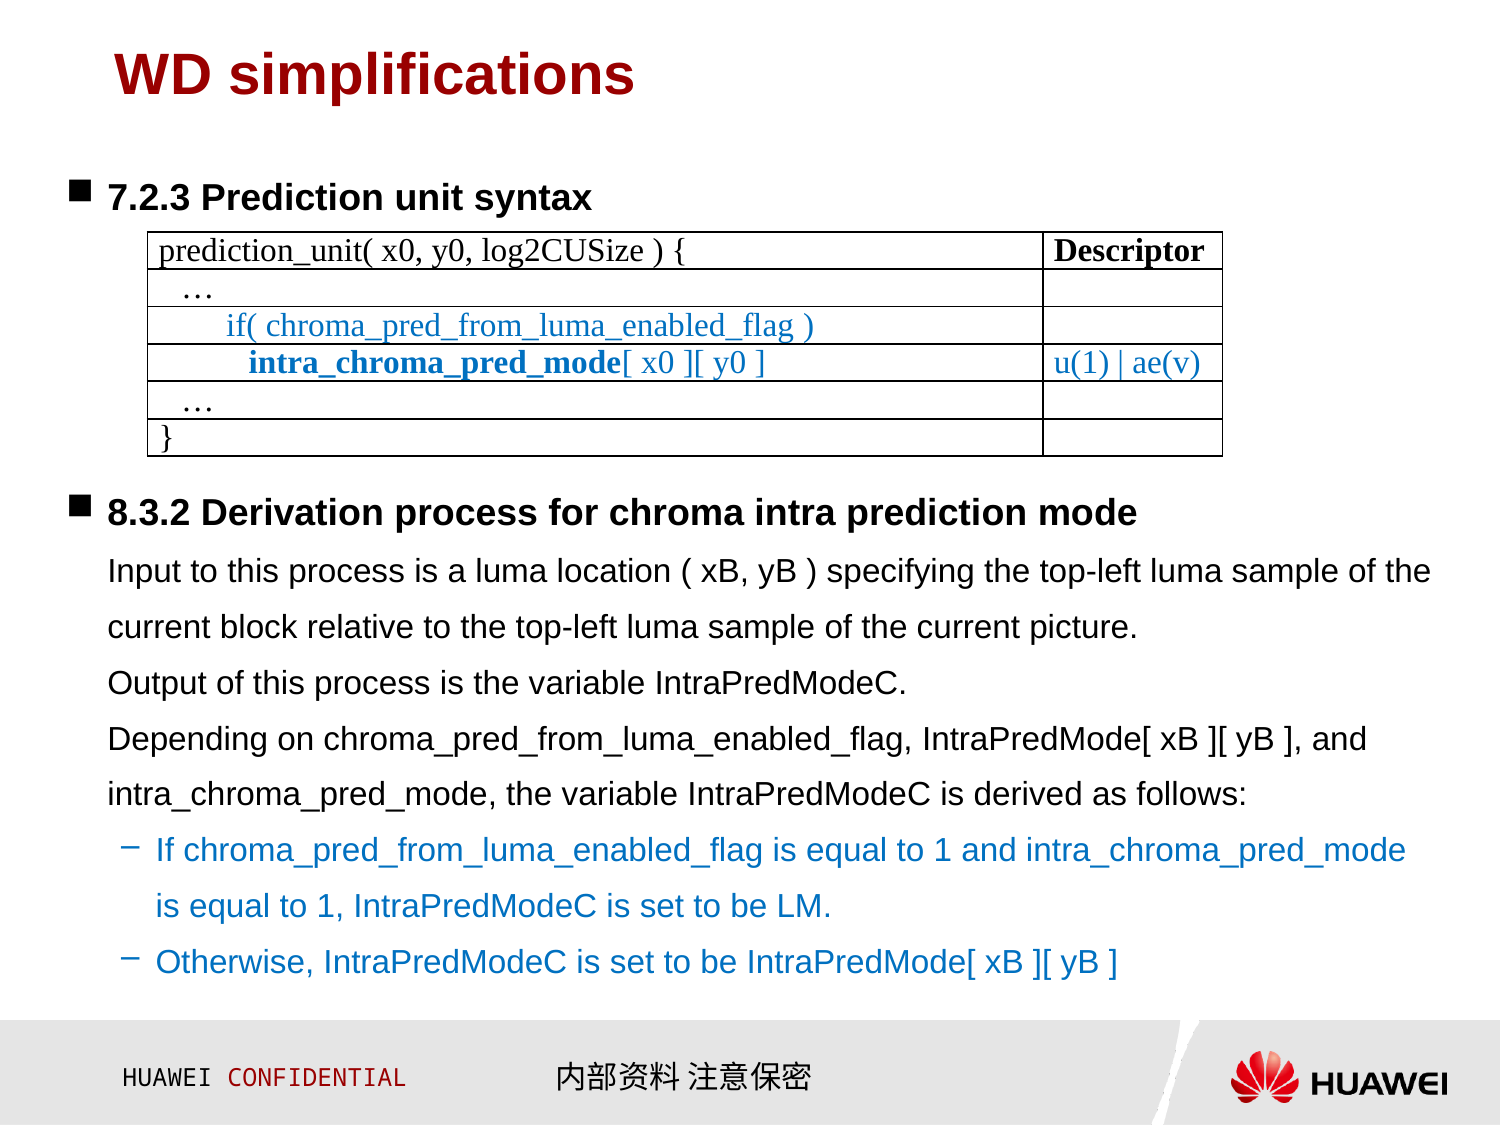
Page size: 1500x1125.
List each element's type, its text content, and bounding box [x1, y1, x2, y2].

picture [0, 1020, 1500, 1125]
table_cell [1044, 270, 1222, 306]
table_cell [1044, 382, 1222, 418]
table_cell if( chroma_pred_from_luma_enabled_flag ) [148, 307, 1042, 343]
table_header prediction_unit( x0, y0, log2CUSize ) { [148, 233, 1042, 268]
title WD simplifications [101, 18, 1426, 124]
table_cell [1044, 307, 1222, 343]
table_header Descriptor [1044, 233, 1222, 268]
list 7.2.3 Prediction unit syntax 8.3.2 Derivation process for chroma intra prediction mode Input to this process is a luma location ( xB, yB ) specifying the top-left luma sample of the current block relative to the top‑left luma sample of the current picture. Output of this process is the variable IntraPredModeC. Depending on chroma_pred_from_luma_enabled_flag, IntraPredMode[ xB ][ yB ], and intra_chroma_pred_mode, the variable IntraPredModeC is derived as follows: If chroma_pred_from_luma_enabled_flag is equal to 1 and intra_chroma_pred_mode is equal to 1, IntraPredModeC is set to be LM. Otherwise, IntraPredModeC is set to be IntraPredMode[ xB ][ yB ] [52, 148, 1448, 1006]
table_cell } [148, 420, 1042, 455]
table_cell … [148, 270, 1042, 306]
table_cell intra_chroma_pred_mode[ x0 ][ y0 ] [148, 345, 1042, 380]
table_cell … [148, 382, 1042, 418]
table_cell u(1) | ae(v) [1044, 345, 1222, 380]
table_cell [1044, 420, 1222, 455]
